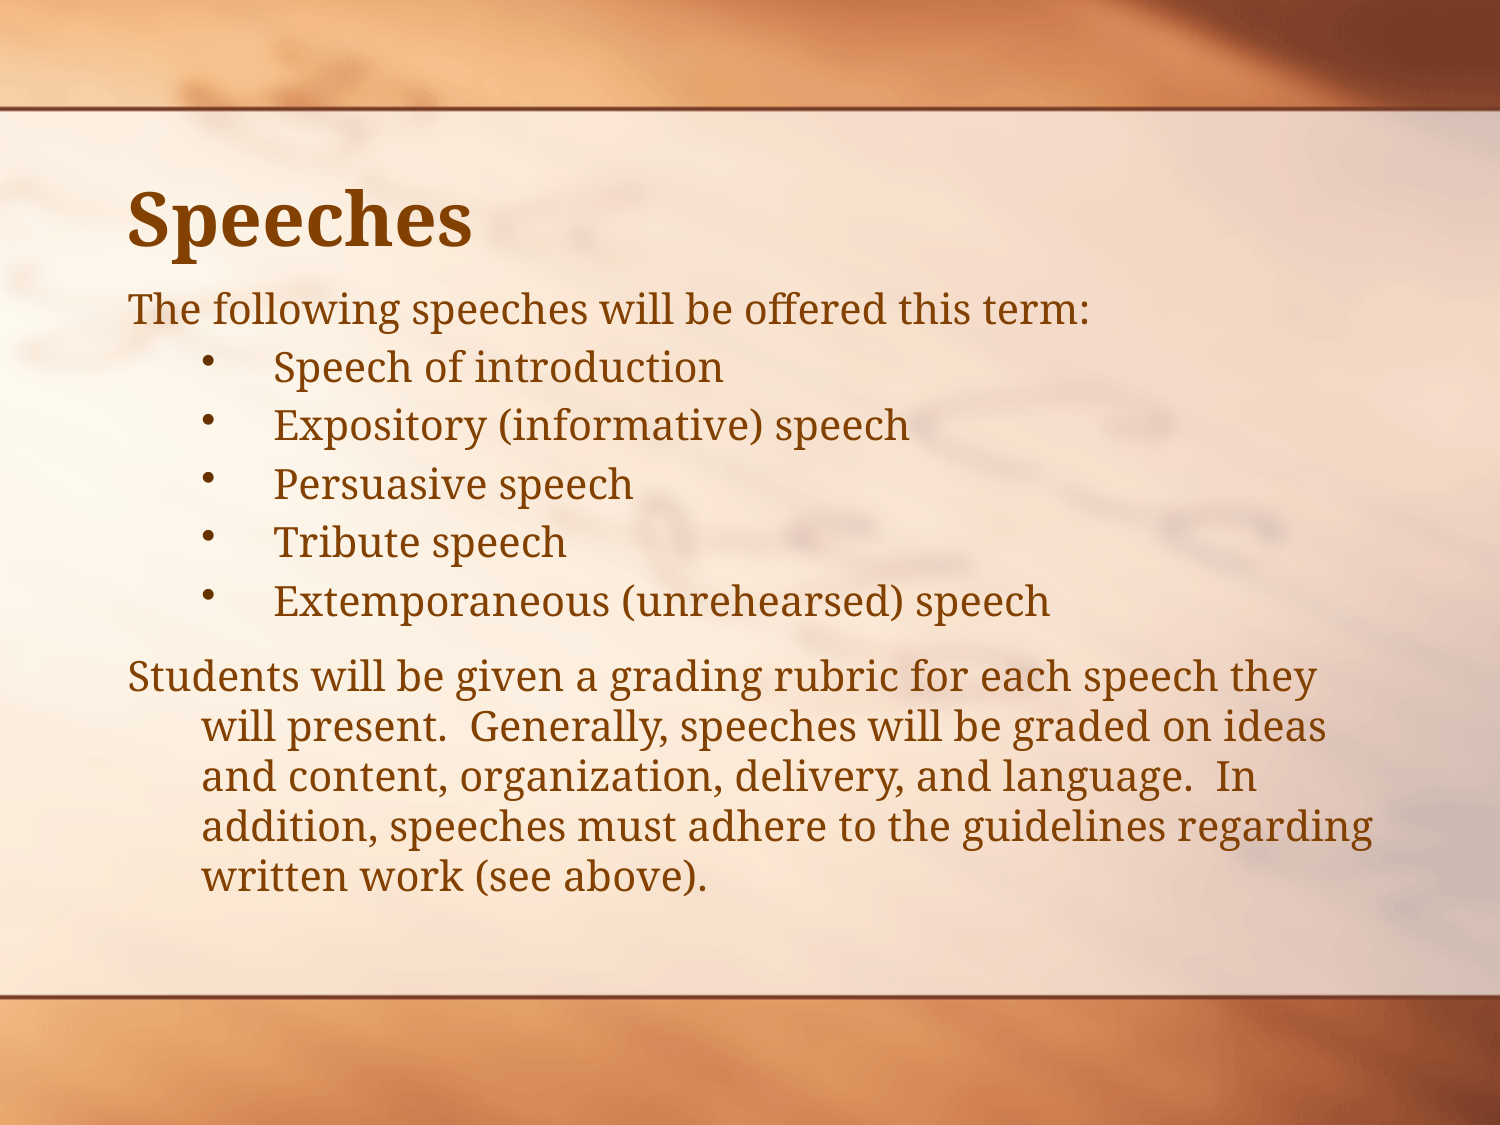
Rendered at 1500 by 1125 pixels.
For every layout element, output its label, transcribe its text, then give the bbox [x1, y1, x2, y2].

list The following speeches will be offered this term: Speech of introduction Expository (informative) speech Persuasive speech Tribute speech Extemporaneous (unrehearsed) speech Students will be given a grading rubric for each speech they will present. Generally, speeches will be graded on ideas and content, organization, delivery, and language. In addition, speeches must adhere to the guidelines regarding written work (see above). [112, 274, 1413, 951]
title Speeches [112, 124, 1413, 270]
picture [0, 0, 1500, 1125]
